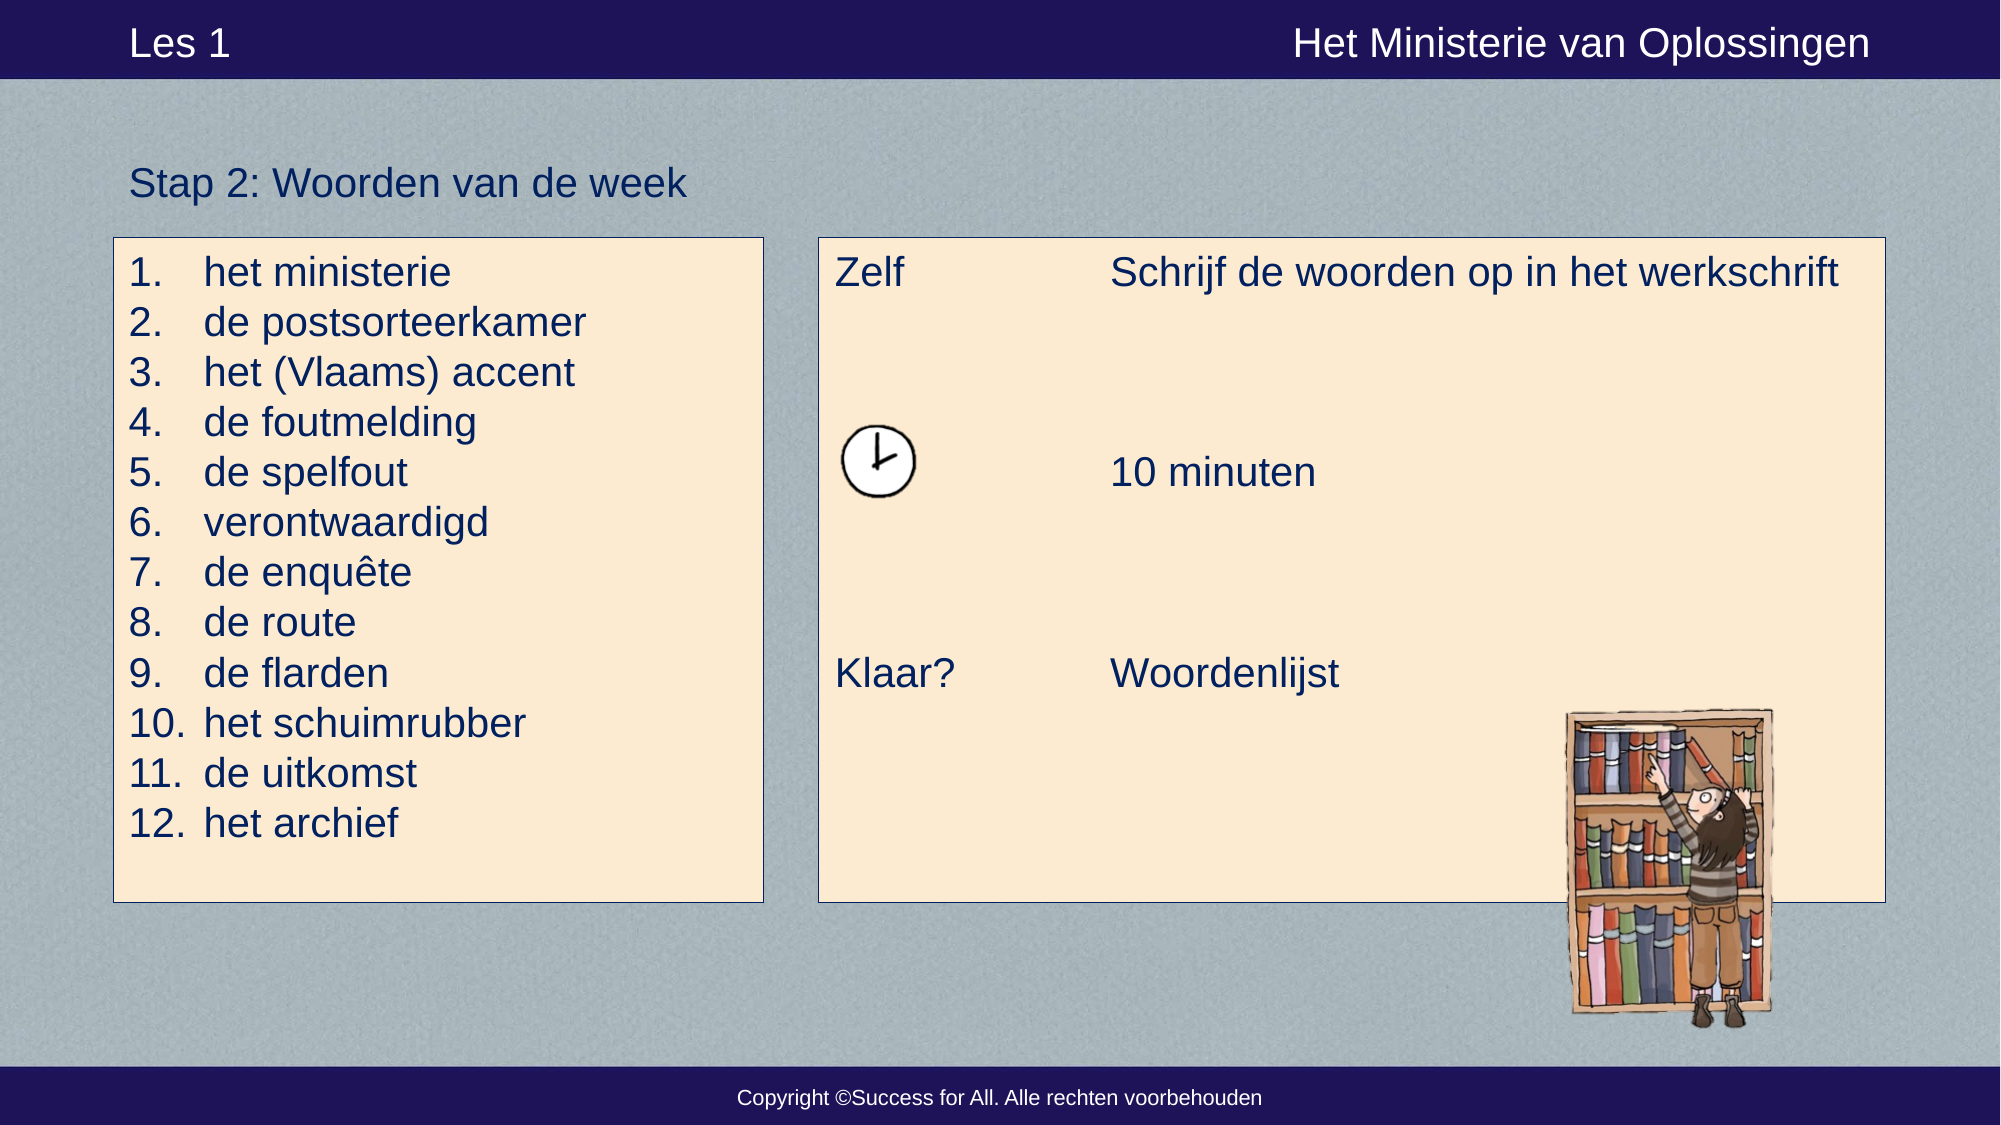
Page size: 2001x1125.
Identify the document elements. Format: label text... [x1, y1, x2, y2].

text_box Copyright ©Success for All. Alle rechten voorbehouden [0, 1076, 2000, 1125]
text_box het ministerie de postsorteerkamer het (Vlaams) accent de foutmelding de spelfout verontwaardigd de enquête de route de flarden het schuimrubber de uitkomst het archief [113, 237, 764, 903]
picture [0, 0, 2001, 1125]
text_box Stap 2: Woorden van de week [113, 148, 1635, 214]
text_box Zelf Schrijf de woorden op in het werkschrift 10 minuten Klaar? Woordenlijst [818, 237, 1886, 903]
text_box Les 1 [114, 8, 354, 73]
text_box Het Ministerie van Oplossingen [999, 8, 1886, 73]
